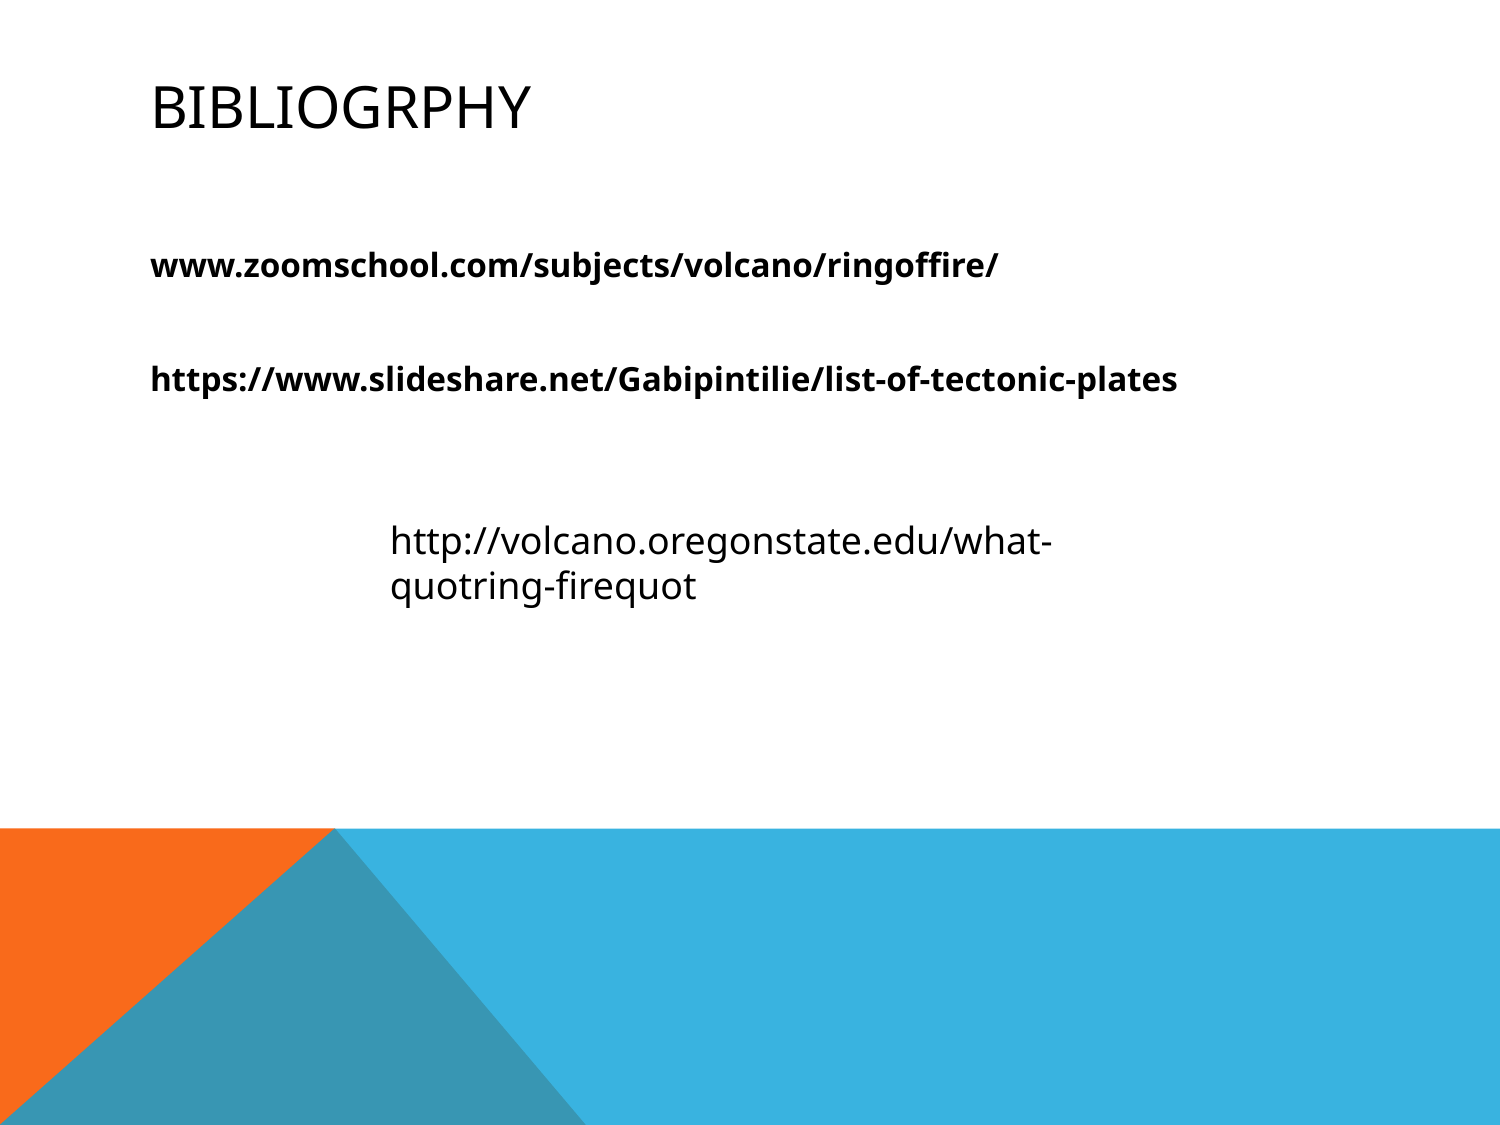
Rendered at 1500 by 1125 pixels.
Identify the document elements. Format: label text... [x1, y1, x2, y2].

title bibliogrphy [135, 60, 1369, 150]
text_box http://volcano.oregonstate.edu/what-quotring-firequot [374, 509, 1125, 615]
list www.zoomschool.com/subjects/volcano/ringoffire/ https://www.slideshare.net/Gabipintilie/list-of-tectonic-plates [135, 180, 1369, 768]
